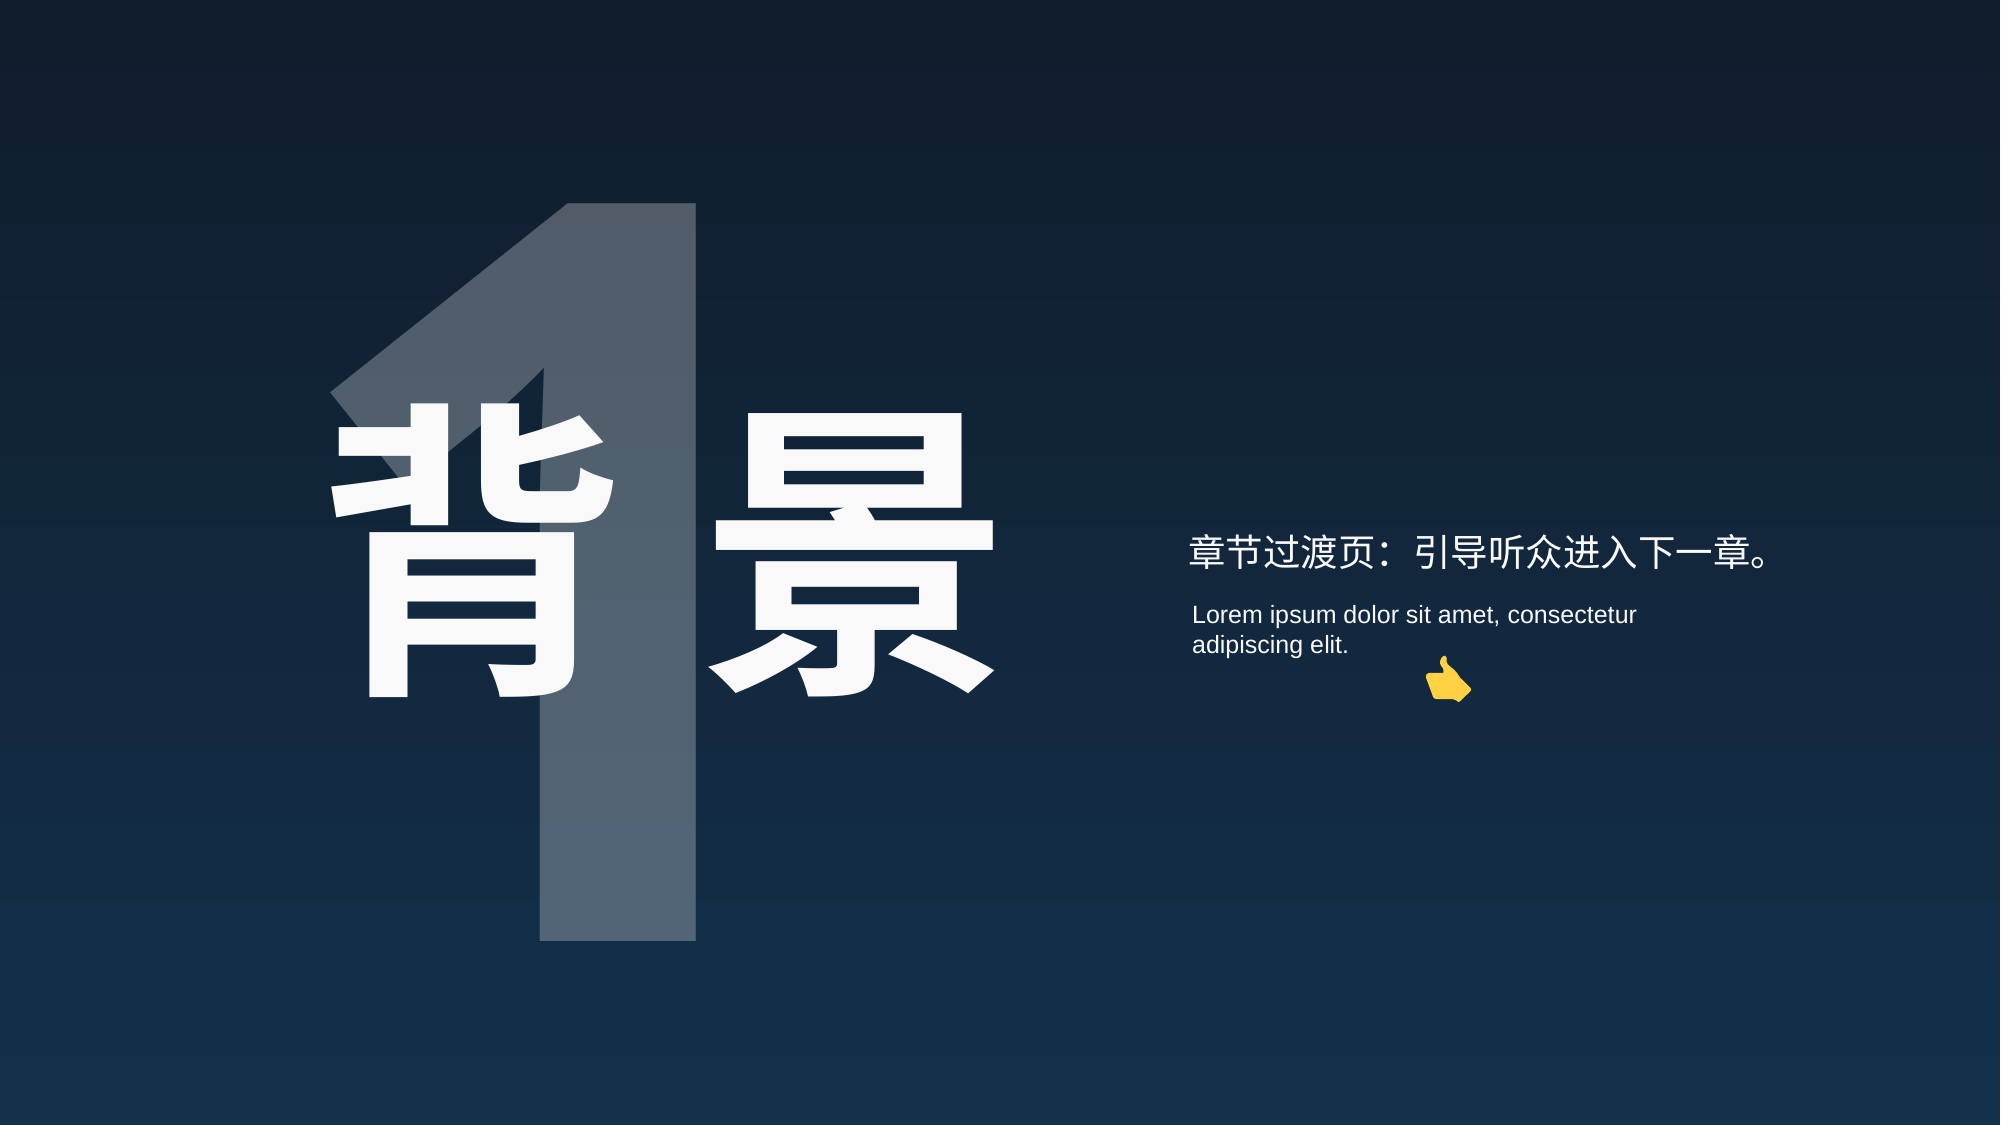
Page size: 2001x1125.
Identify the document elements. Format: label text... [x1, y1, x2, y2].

text_box [1425, 655, 1472, 703]
text_box 章节过渡页：引导听众进入下一章。 [1173, 521, 1847, 598]
title 背 景 [876, 350, 1027, 872]
text_box 1 [34, 138, 876, 918]
text_box Lorem ipsum dolor sit amet, consectetur adipiscing elit. [1177, 591, 1739, 633]
